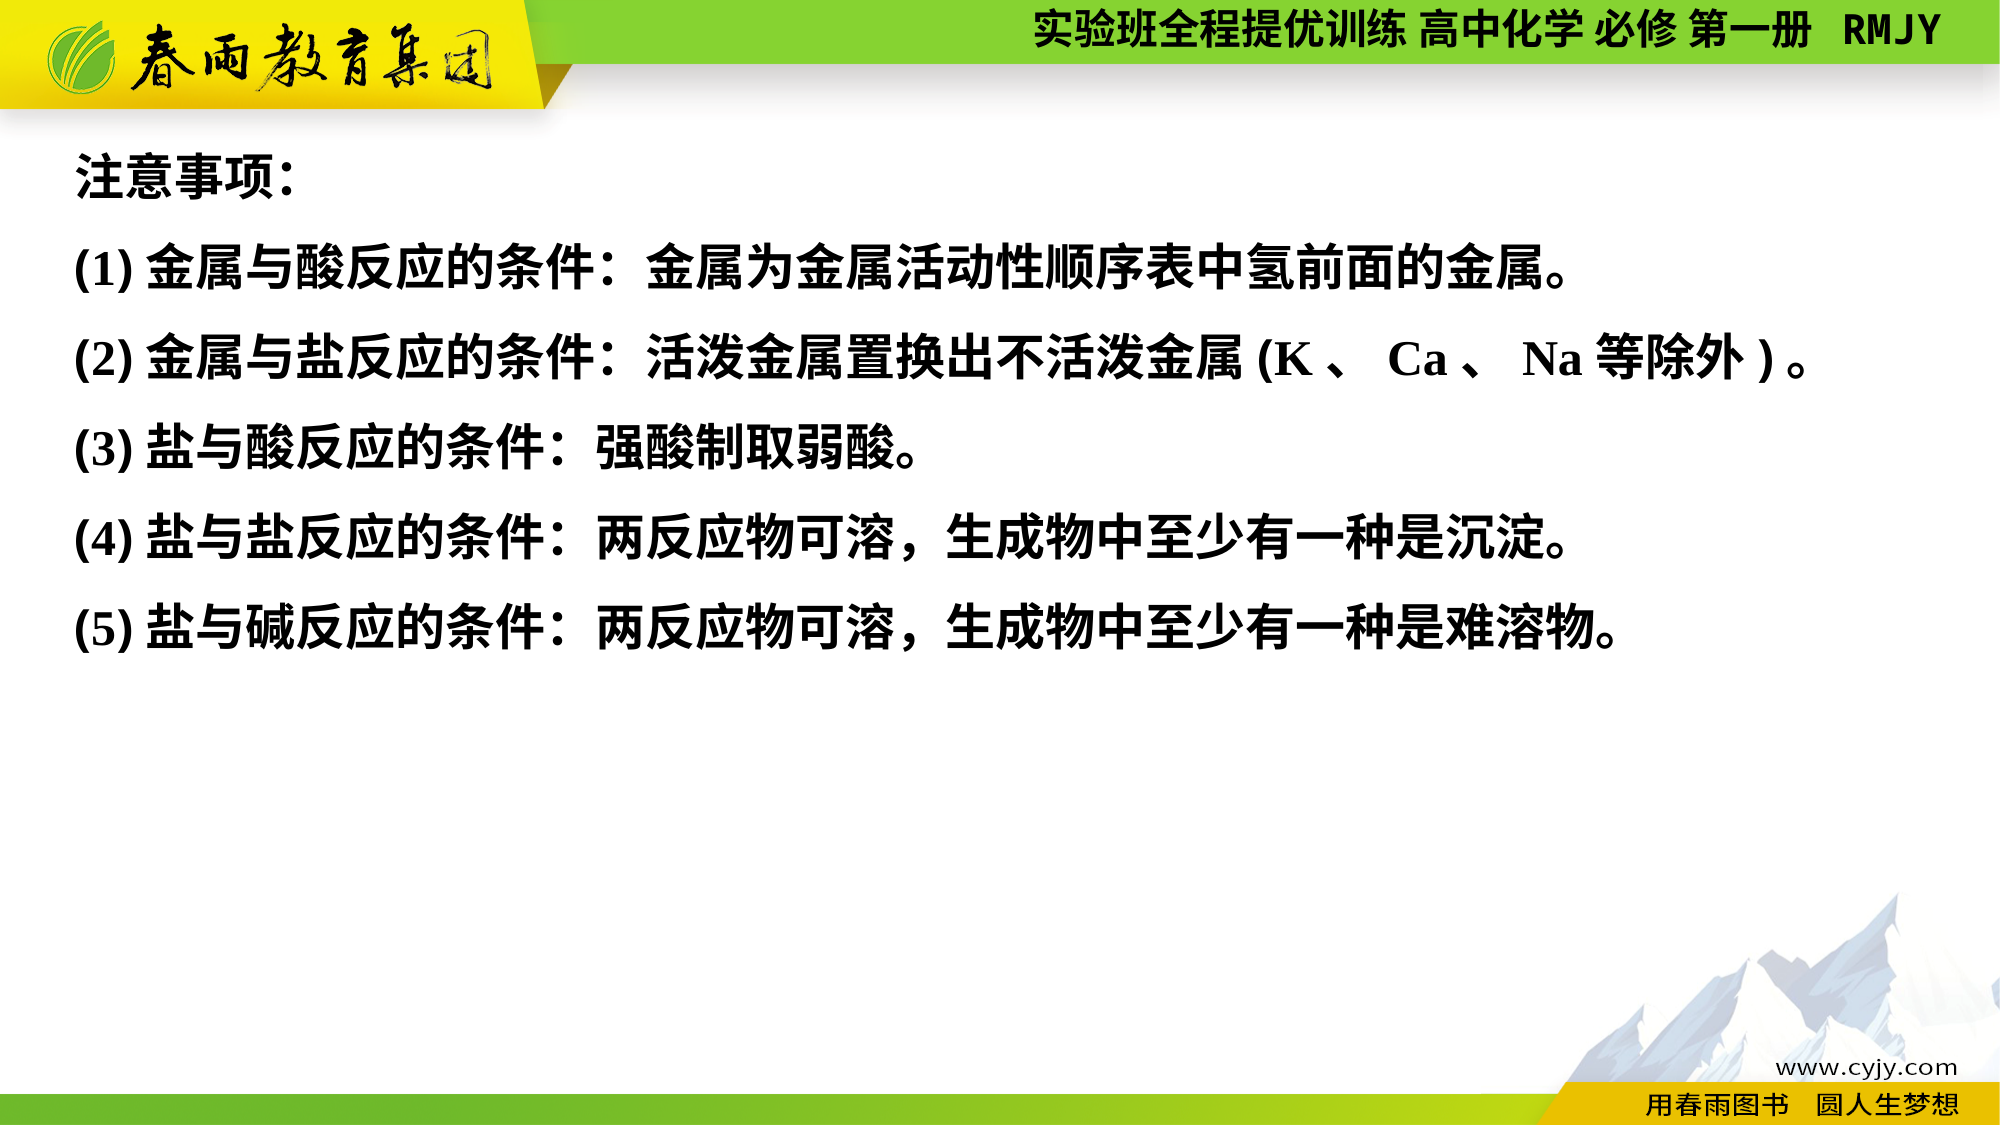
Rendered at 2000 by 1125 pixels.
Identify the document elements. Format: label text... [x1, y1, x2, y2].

list 注意事项： (1)金属与酸反应的条件：金属为金属活动性顺序表中氢前面的金属。 (2)金属与盐反应的条件：活泼金属置换出不活泼金属(K、Ca、Na等除外)。 (3)盐与酸反应的条件：强酸制取弱酸。 (4)盐与盐反应的条件：两反应物可溶，生成物中至少有一种是沉淀。 (5)盐与碱反应的条件：两反应物可溶，生成物中至少有一种是难溶物。 [59, 108, 1944, 657]
picture [0, 0, 2000, 1125]
